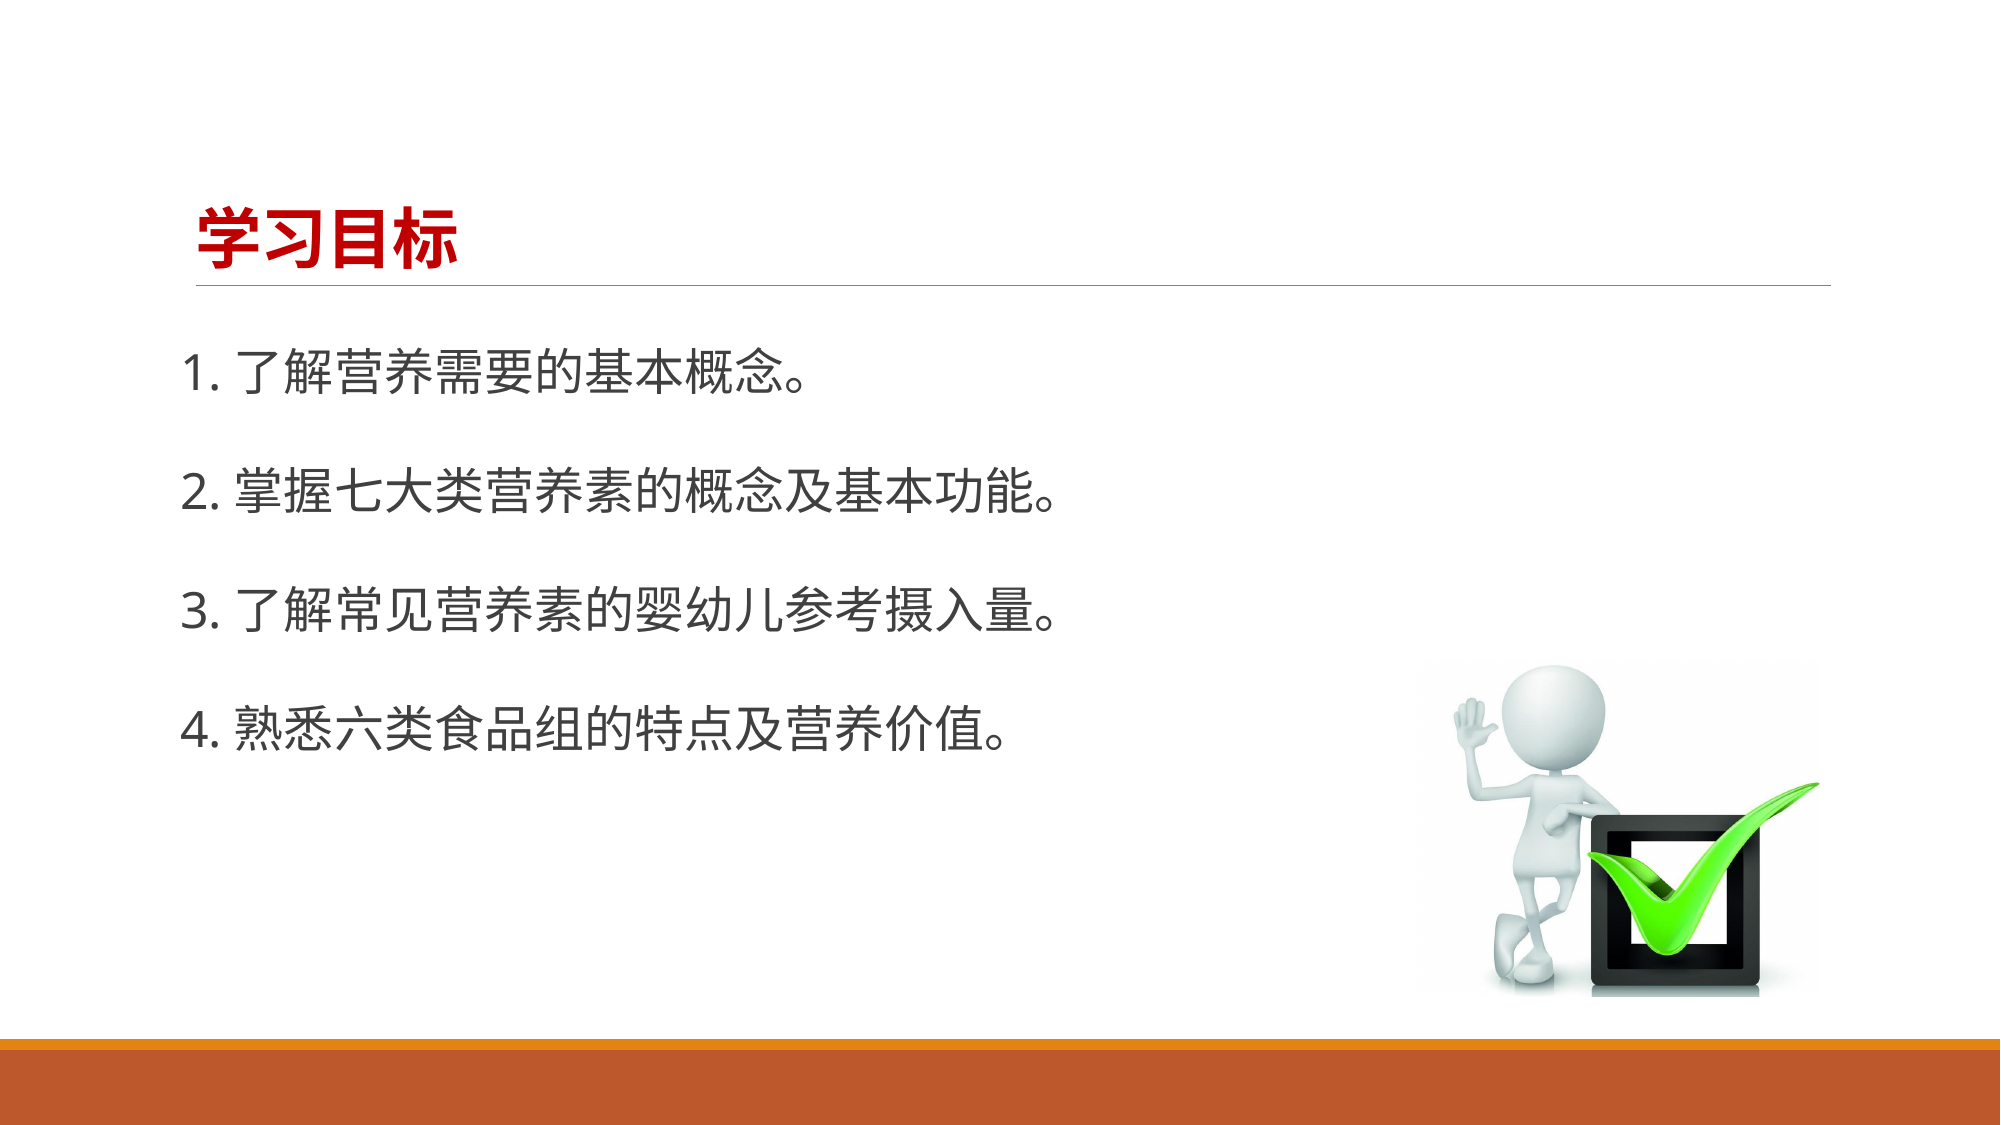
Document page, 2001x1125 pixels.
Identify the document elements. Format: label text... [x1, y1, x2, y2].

title 学习目标 [180, 47, 1830, 285]
picture [1417, 657, 1821, 998]
list 1.了解营养需要的基本概念。 2.掌握七大类营养素的概念及基本功能。 3.了解常见营养素的婴幼儿参考摄入量。 4.熟悉六类食品组的特点及营养价值。 [180, 302, 1830, 963]
